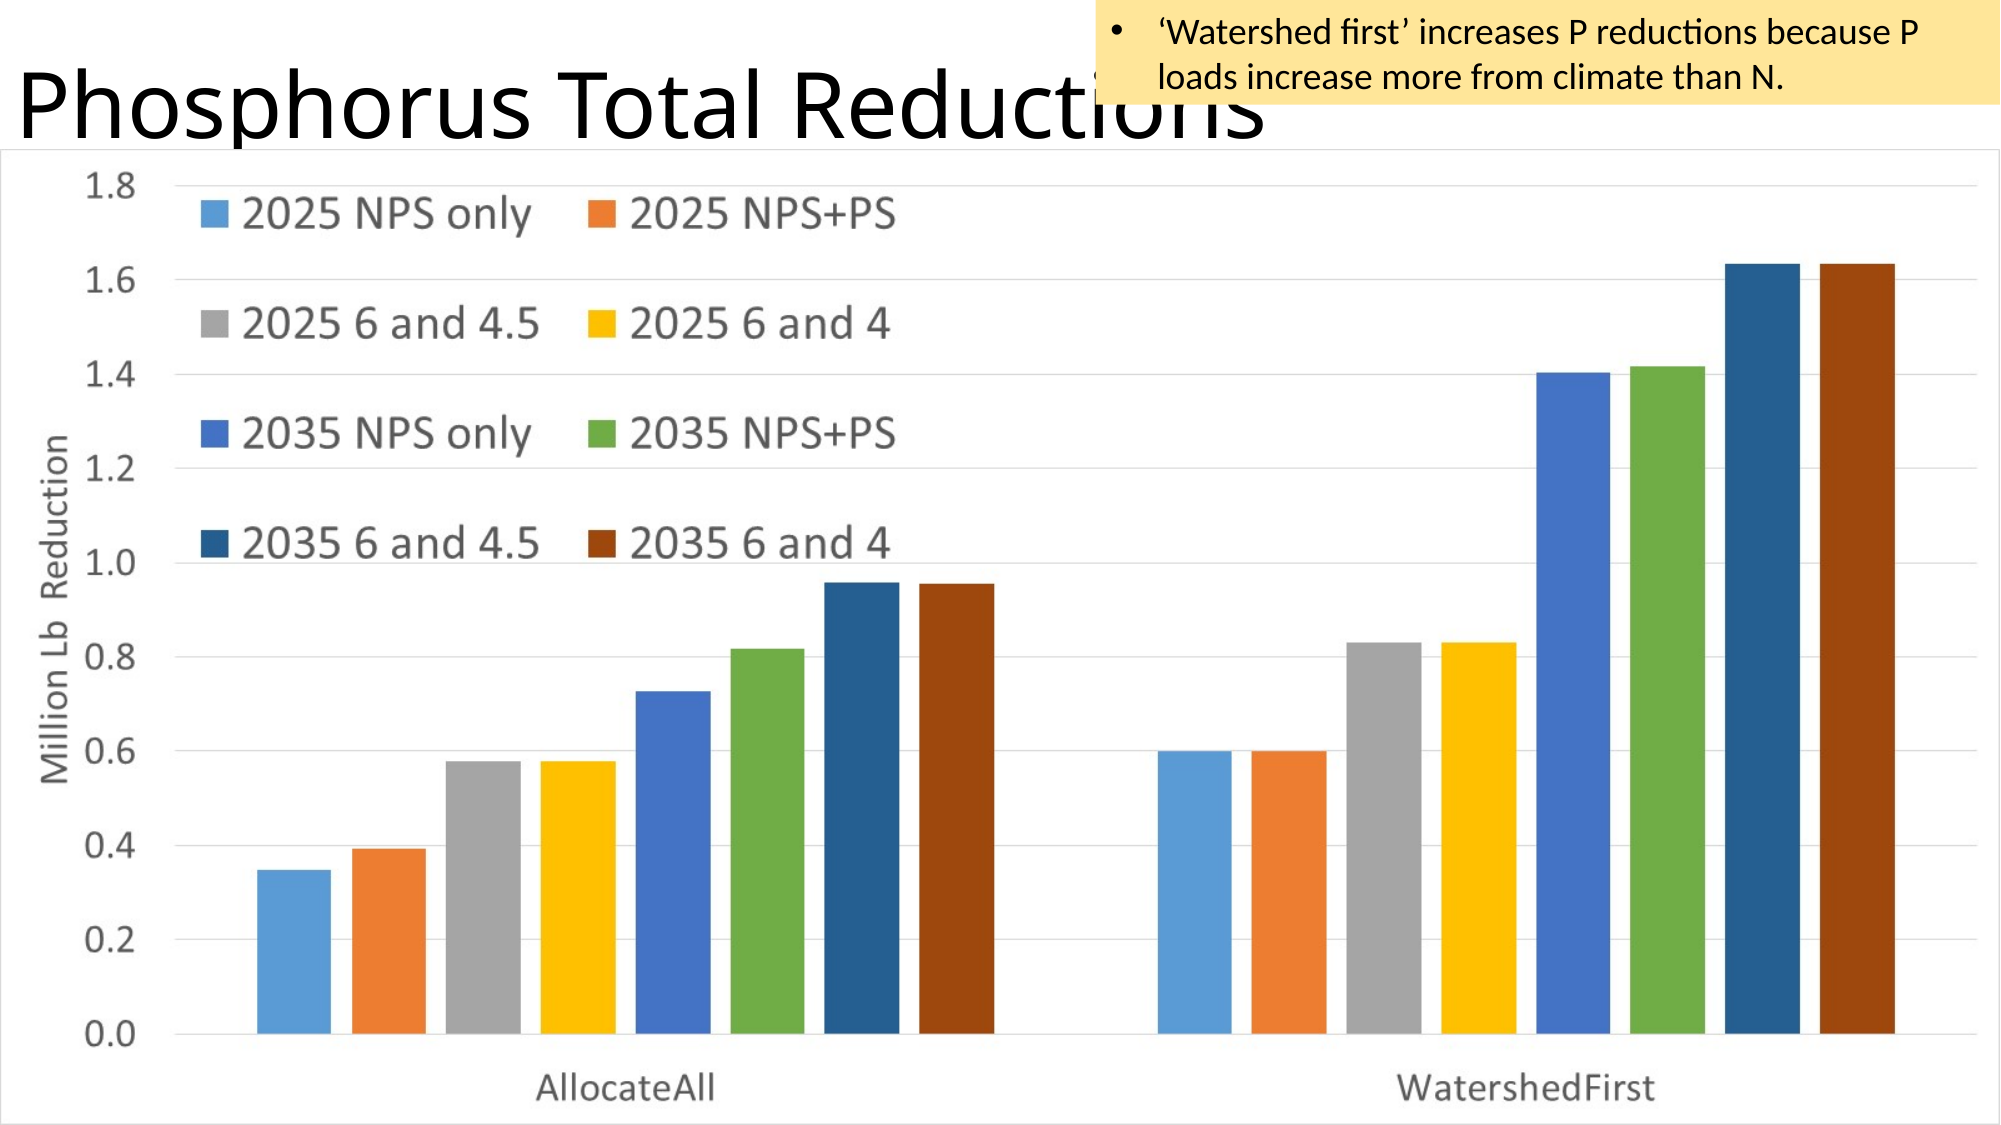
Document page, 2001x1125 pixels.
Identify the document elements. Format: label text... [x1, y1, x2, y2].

picture [0, 149, 2000, 1125]
text_box ‘Watershed first’ increases P reductions because P loads increase more from climate than N. [1095, 0, 2000, 105]
title Phosphorus Total Reductions [0, 0, 1725, 149]
